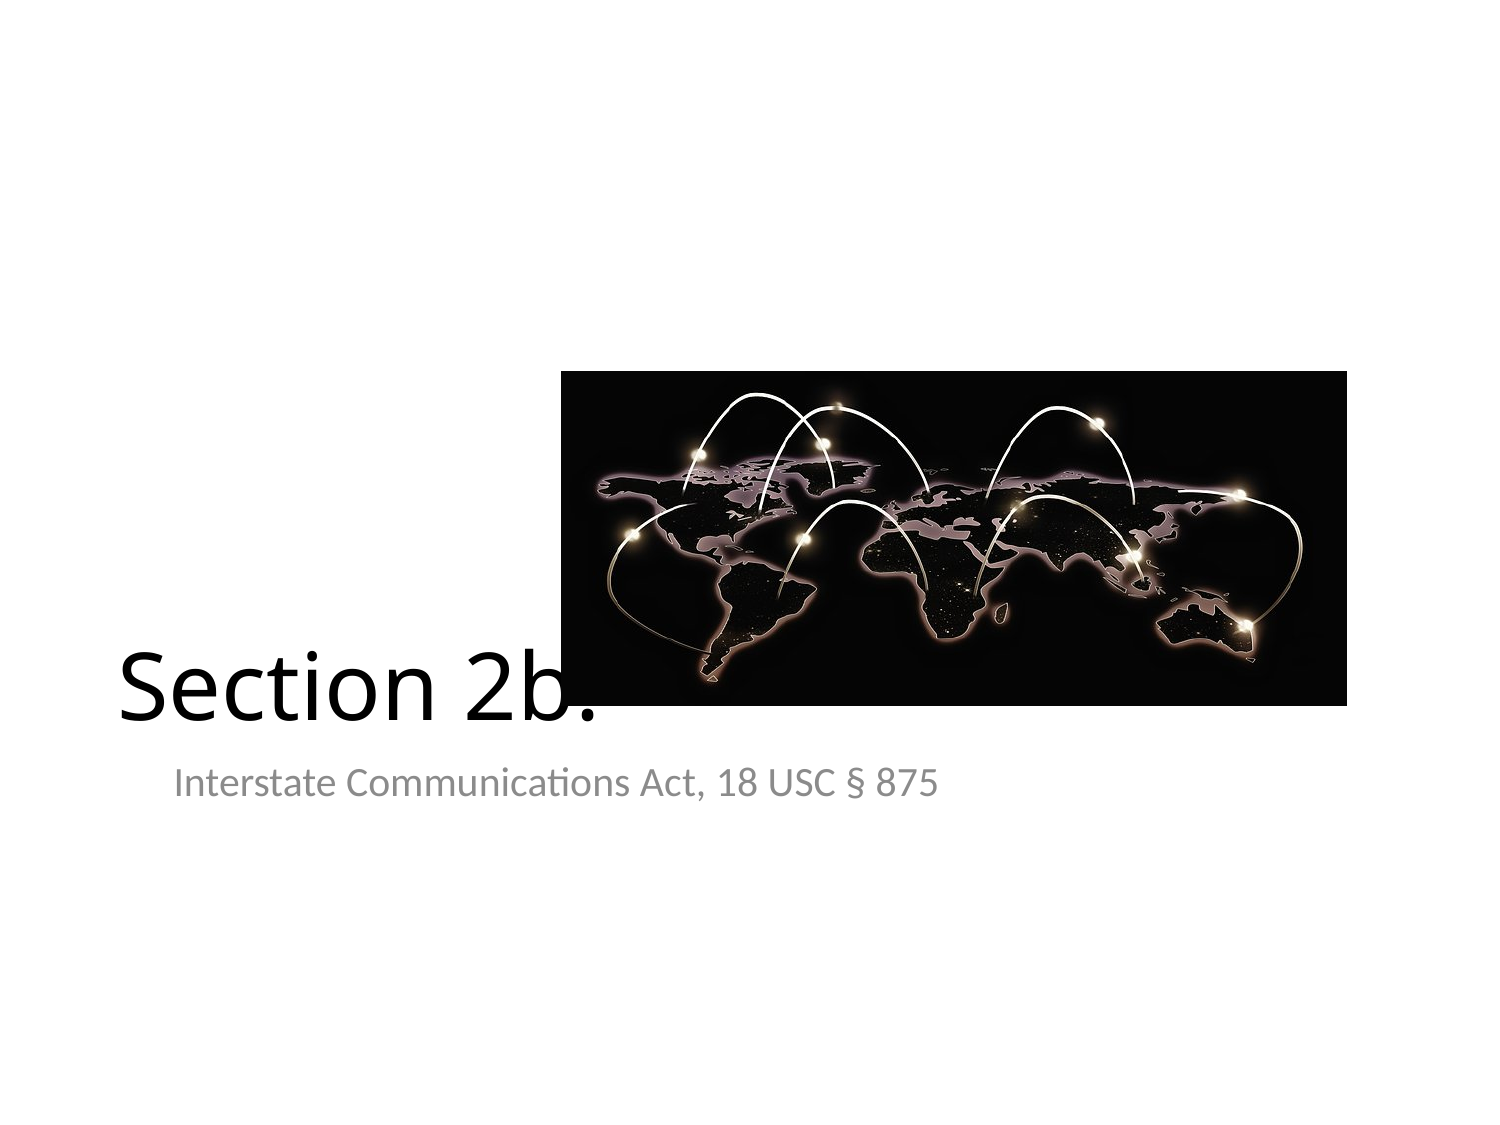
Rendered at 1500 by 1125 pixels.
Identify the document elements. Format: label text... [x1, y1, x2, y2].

list Interstate Communications Act, 18 USC § 875 [102, 752, 1397, 1000]
picture [561, 371, 1347, 706]
title Section 2b: [102, 280, 1397, 749]
